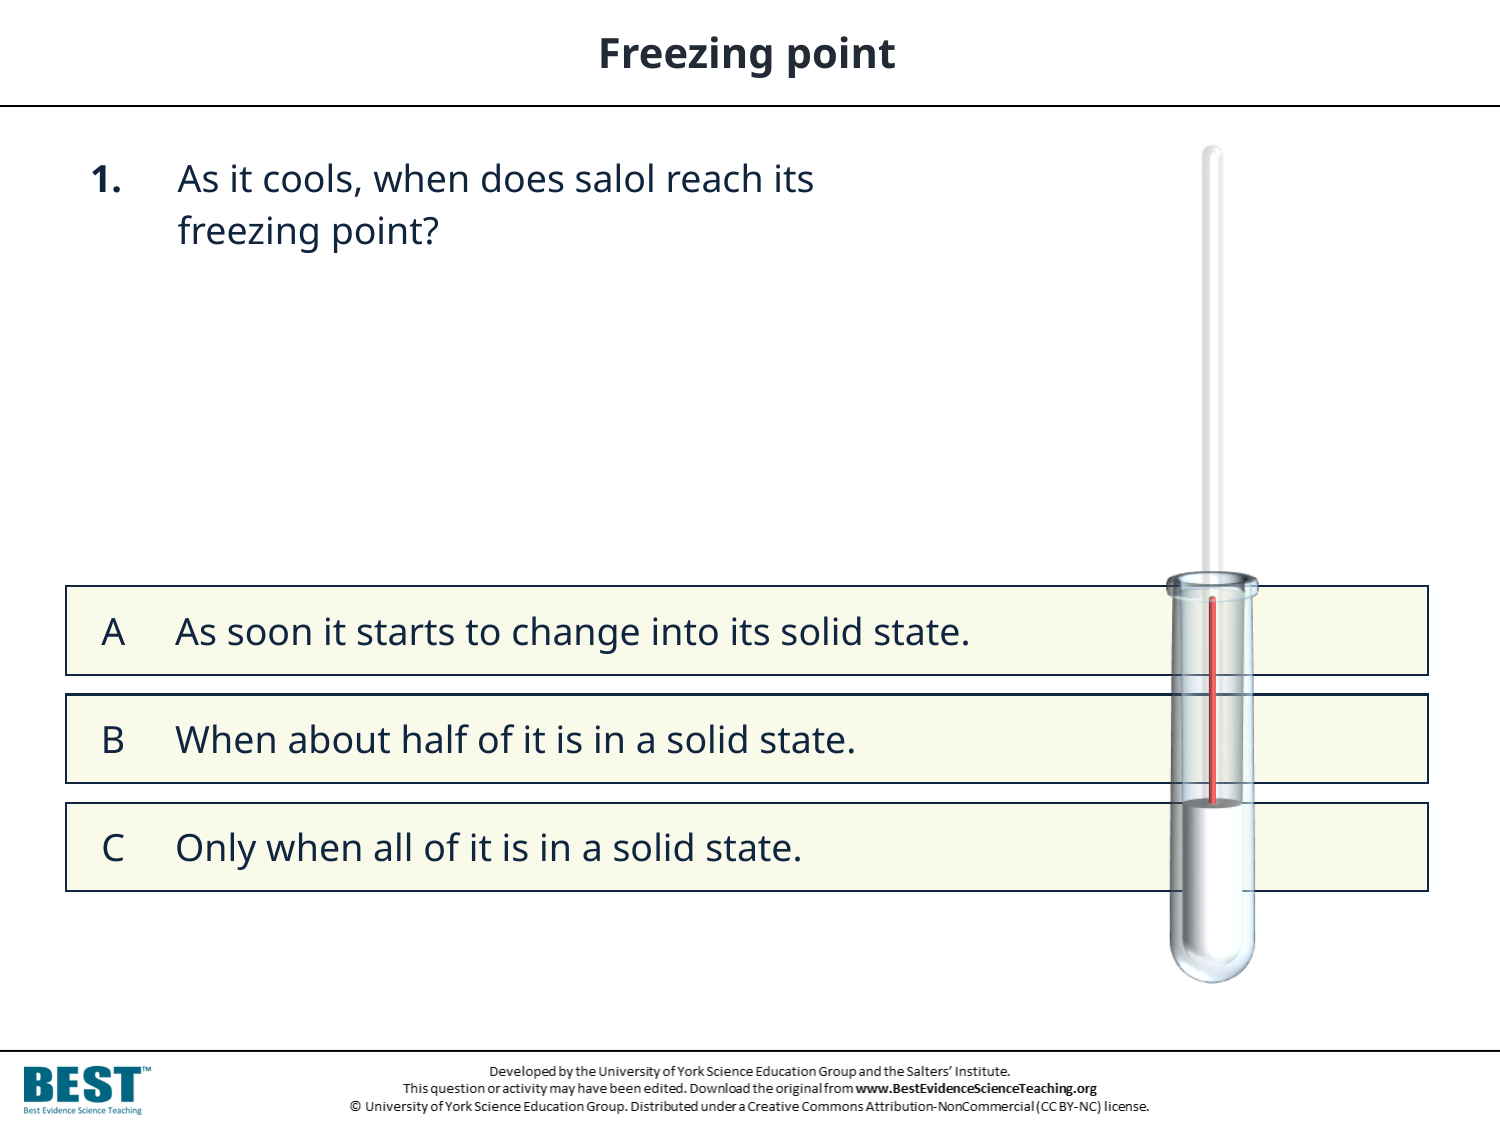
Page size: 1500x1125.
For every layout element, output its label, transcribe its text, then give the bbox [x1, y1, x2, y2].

picture [0, 105, 1500, 1125]
text_box Freezing point [23, 4, 1471, 99]
